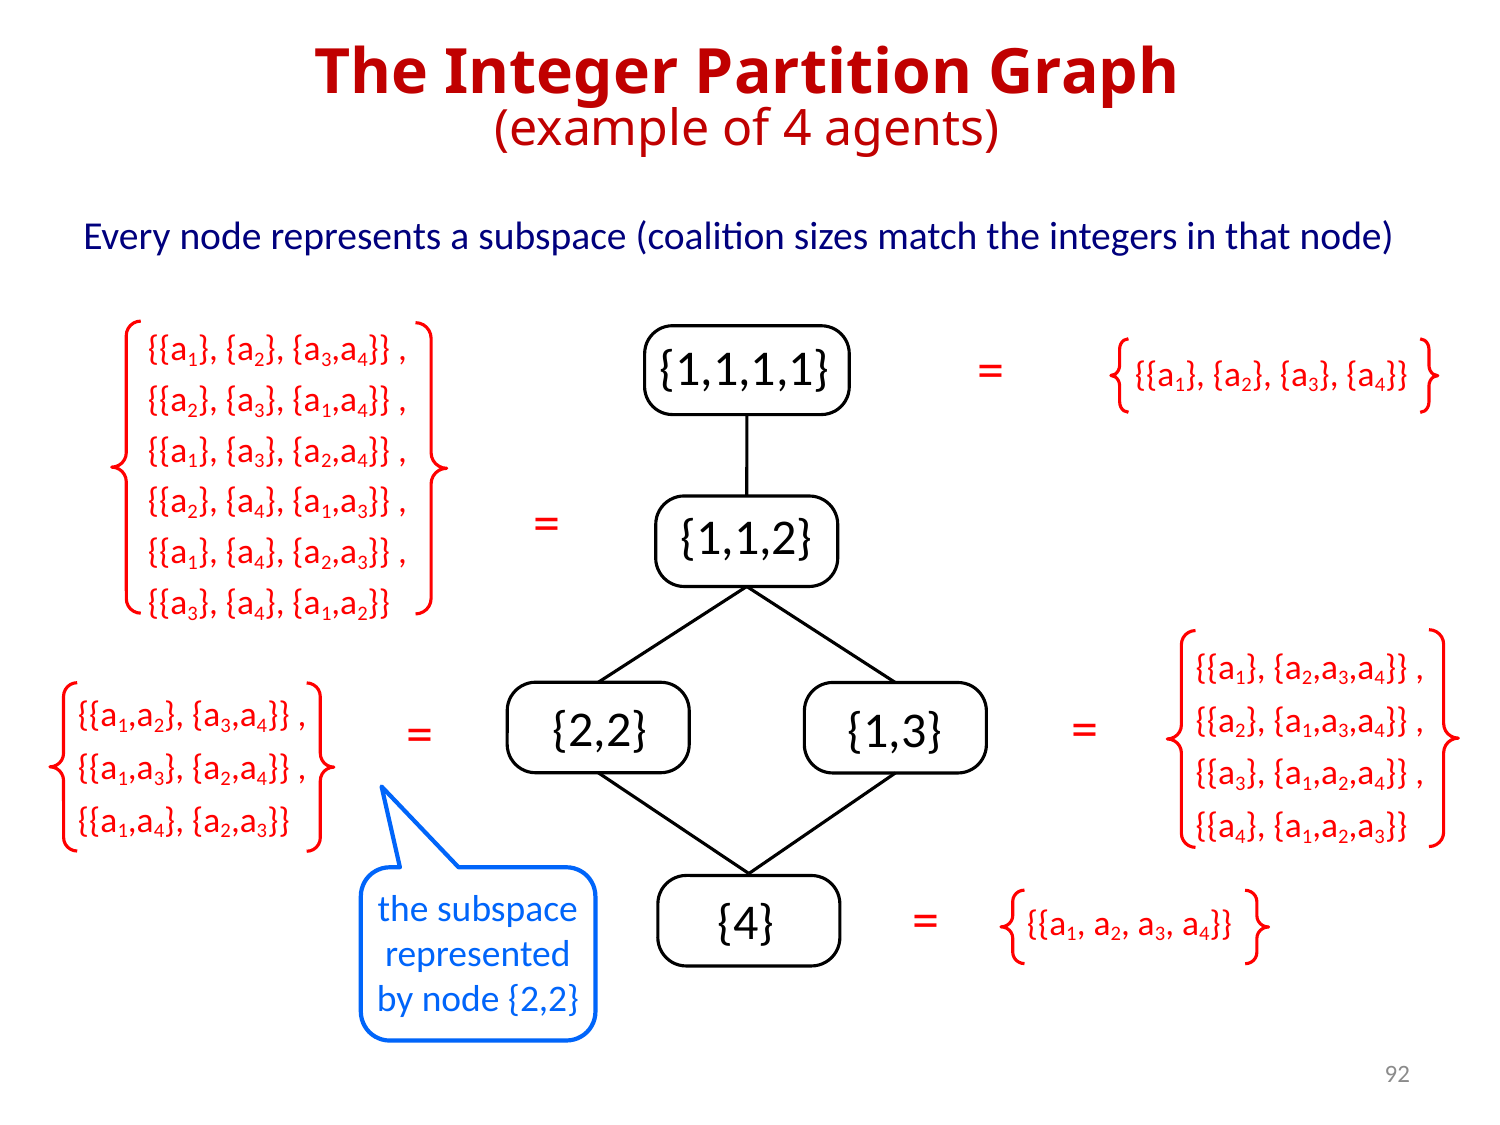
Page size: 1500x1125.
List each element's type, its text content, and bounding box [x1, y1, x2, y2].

text_box [1428, 629, 1444, 650]
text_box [748, 586, 896, 683]
text_box [644, 325, 850, 415]
text_box {{a1}, {a2,a3,a4}} , {{a2}, {a1,a3,a4}} , {{a3}, {a1,a2,a4}} , {{a4}, {a1,a2,a3}} [1196, 650, 1447, 845]
text_box {1,1,1,1} [656, 335, 833, 396]
text_box [657, 882, 840, 966]
text_box the subspace represented by node {2,2} [357, 876, 365, 1027]
text_box [49, 682, 78, 852]
text_box {{a1}, {a2}, {a3}, {a4}} [1134, 357, 1420, 394]
text_box [1245, 890, 1269, 964]
text_box [507, 682, 690, 773]
text_box {1,3} [838, 697, 951, 758]
text_box {4} [714, 889, 778, 950]
text_box [306, 682, 334, 852]
text_box {2,2} [545, 696, 655, 757]
text_box [358, 784, 598, 1043]
text_box {{a1}, {a2}, {a3,a4}} , {{a2}, {a3}, {a1,a4}} , {{a1}, {a3}, {a2,a4}} , {{a2}, {a4}, {a1,a3}} , {{a1}, {a4}, {a2,a3}} , {{a3}, {a4}, {a1,a2}} [147, 331, 423, 622]
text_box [598, 772, 747, 874]
text_box {{a1,a2}, {a3,a4}} , {{a1,a3}, {a2,a4}} , {{a1,a4}, {a2,a3}} [78, 697, 306, 840]
text_box [111, 321, 141, 614]
text_box [804, 682, 987, 773]
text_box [748, 772, 896, 874]
text_box [1420, 338, 1438, 413]
text_box [1447, 732, 1459, 744]
text_box the subspace represented by node {2,2} [591, 876, 599, 1027]
text_box Every node represents a subspace (coalition sizes match the integers in that node) [68, 202, 1443, 265]
slide_number 92 [1074, 1042, 1425, 1103]
text_box The Integer Partition Graph (example of 4 agents) [111, 73, 1383, 164]
text_box [655, 495, 838, 584]
text_box [415, 322, 447, 614]
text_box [597, 586, 748, 683]
text_box {{a1, a2, a3, a4}} [1026, 899, 1245, 945]
text_box [1000, 890, 1025, 964]
text_box [1110, 338, 1129, 413]
text_box {1,1,2} [672, 504, 822, 565]
text_box [1167, 630, 1196, 848]
